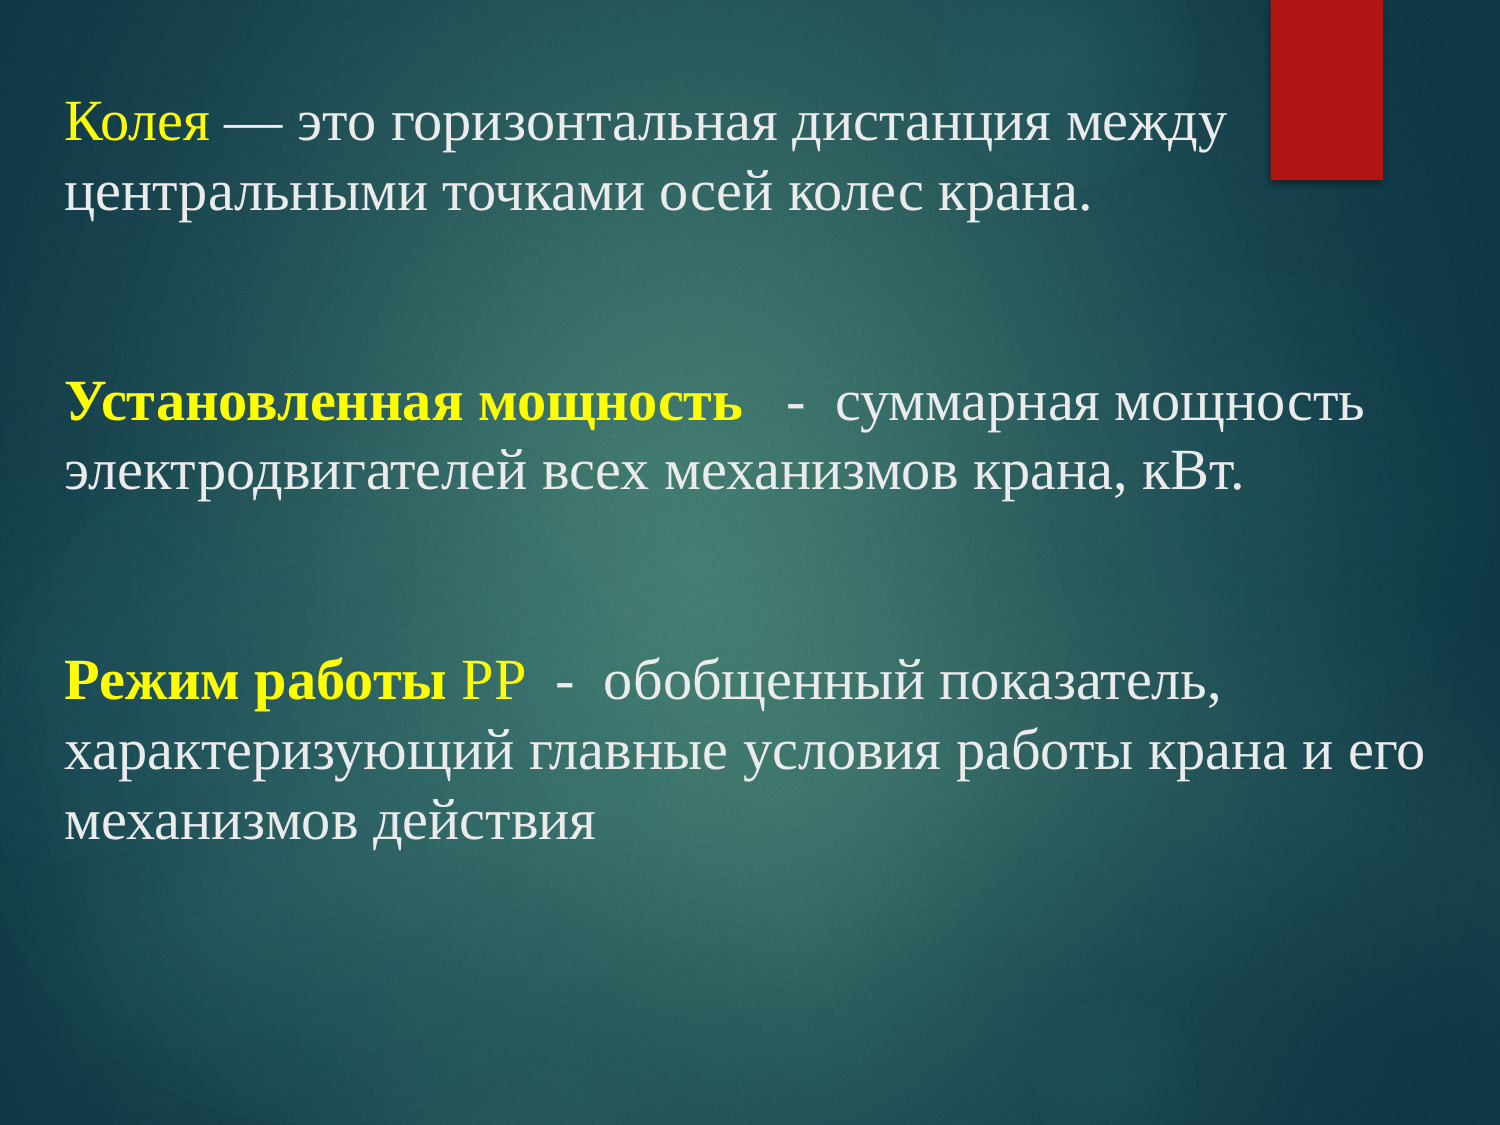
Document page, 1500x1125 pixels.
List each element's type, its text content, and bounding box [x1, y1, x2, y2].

title Колея — это горизонтальная дистанция между центральными точками осей колес крана. Установленная мощность - суммарная мощность электродвигателей всех механизмов крана, кВт. Режим работы РР - обобщенный показатель, характеризующий главные условия работы крана и его механизмов действия [49, 75, 1475, 1083]
